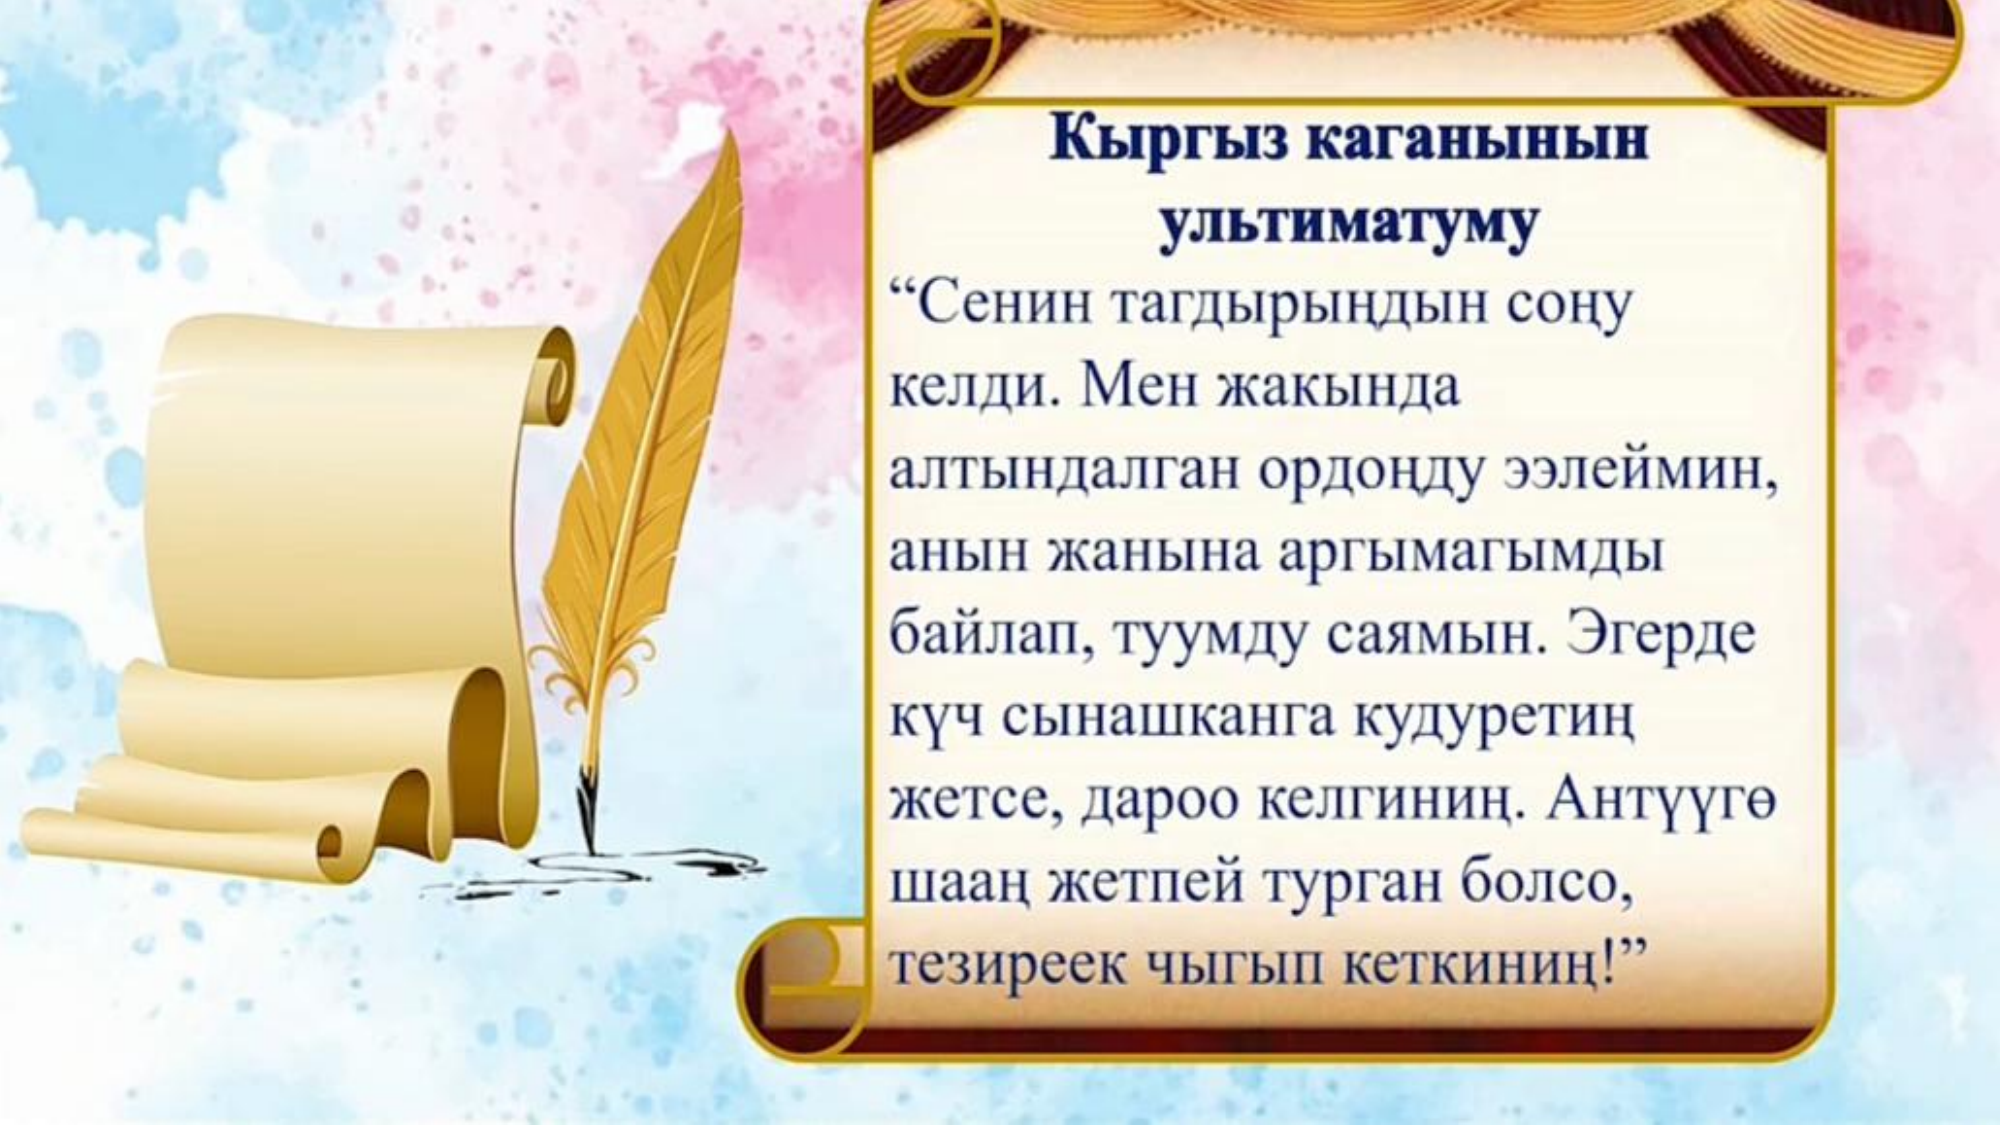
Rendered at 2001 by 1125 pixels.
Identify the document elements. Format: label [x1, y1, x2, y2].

list [0, 0, 2000, 1125]
